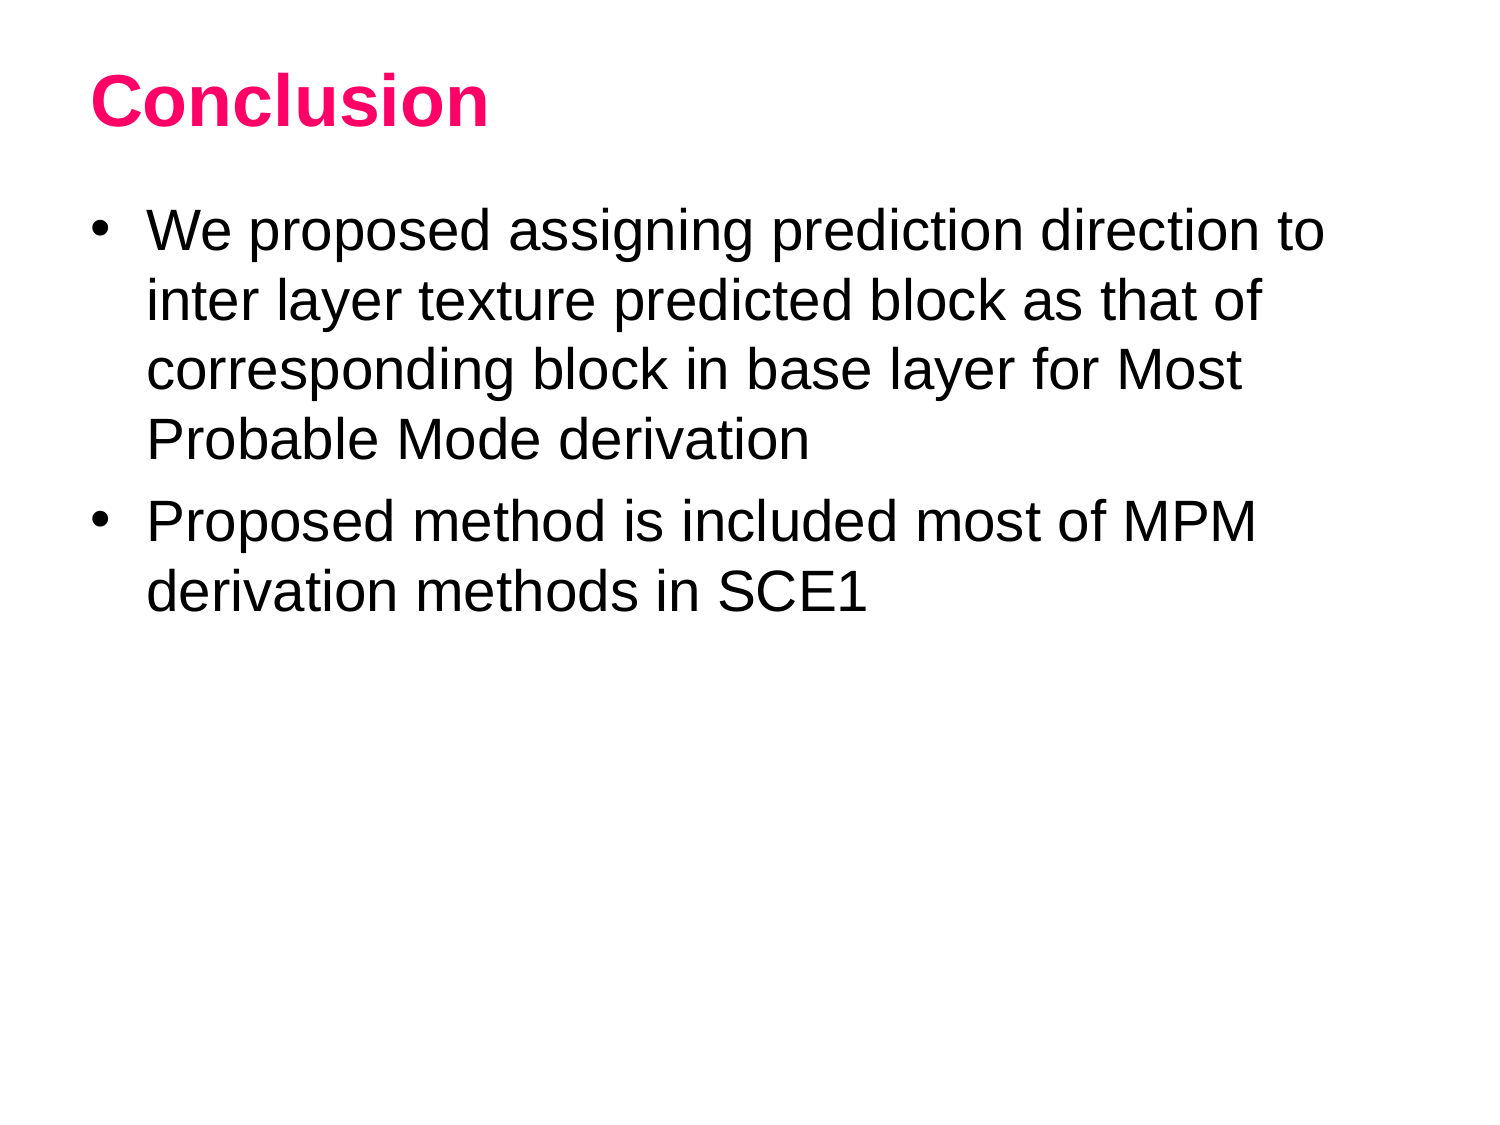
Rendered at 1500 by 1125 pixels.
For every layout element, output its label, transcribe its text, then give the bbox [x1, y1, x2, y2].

title Conclusion [75, 45, 1425, 149]
list We proposed assigning prediction direction to inter layer texture predicted block as that of corresponding block in base layer for Most Probable Mode derivation Proposed method is included most of MPM derivation methods in SCE1 [75, 184, 1425, 1005]
